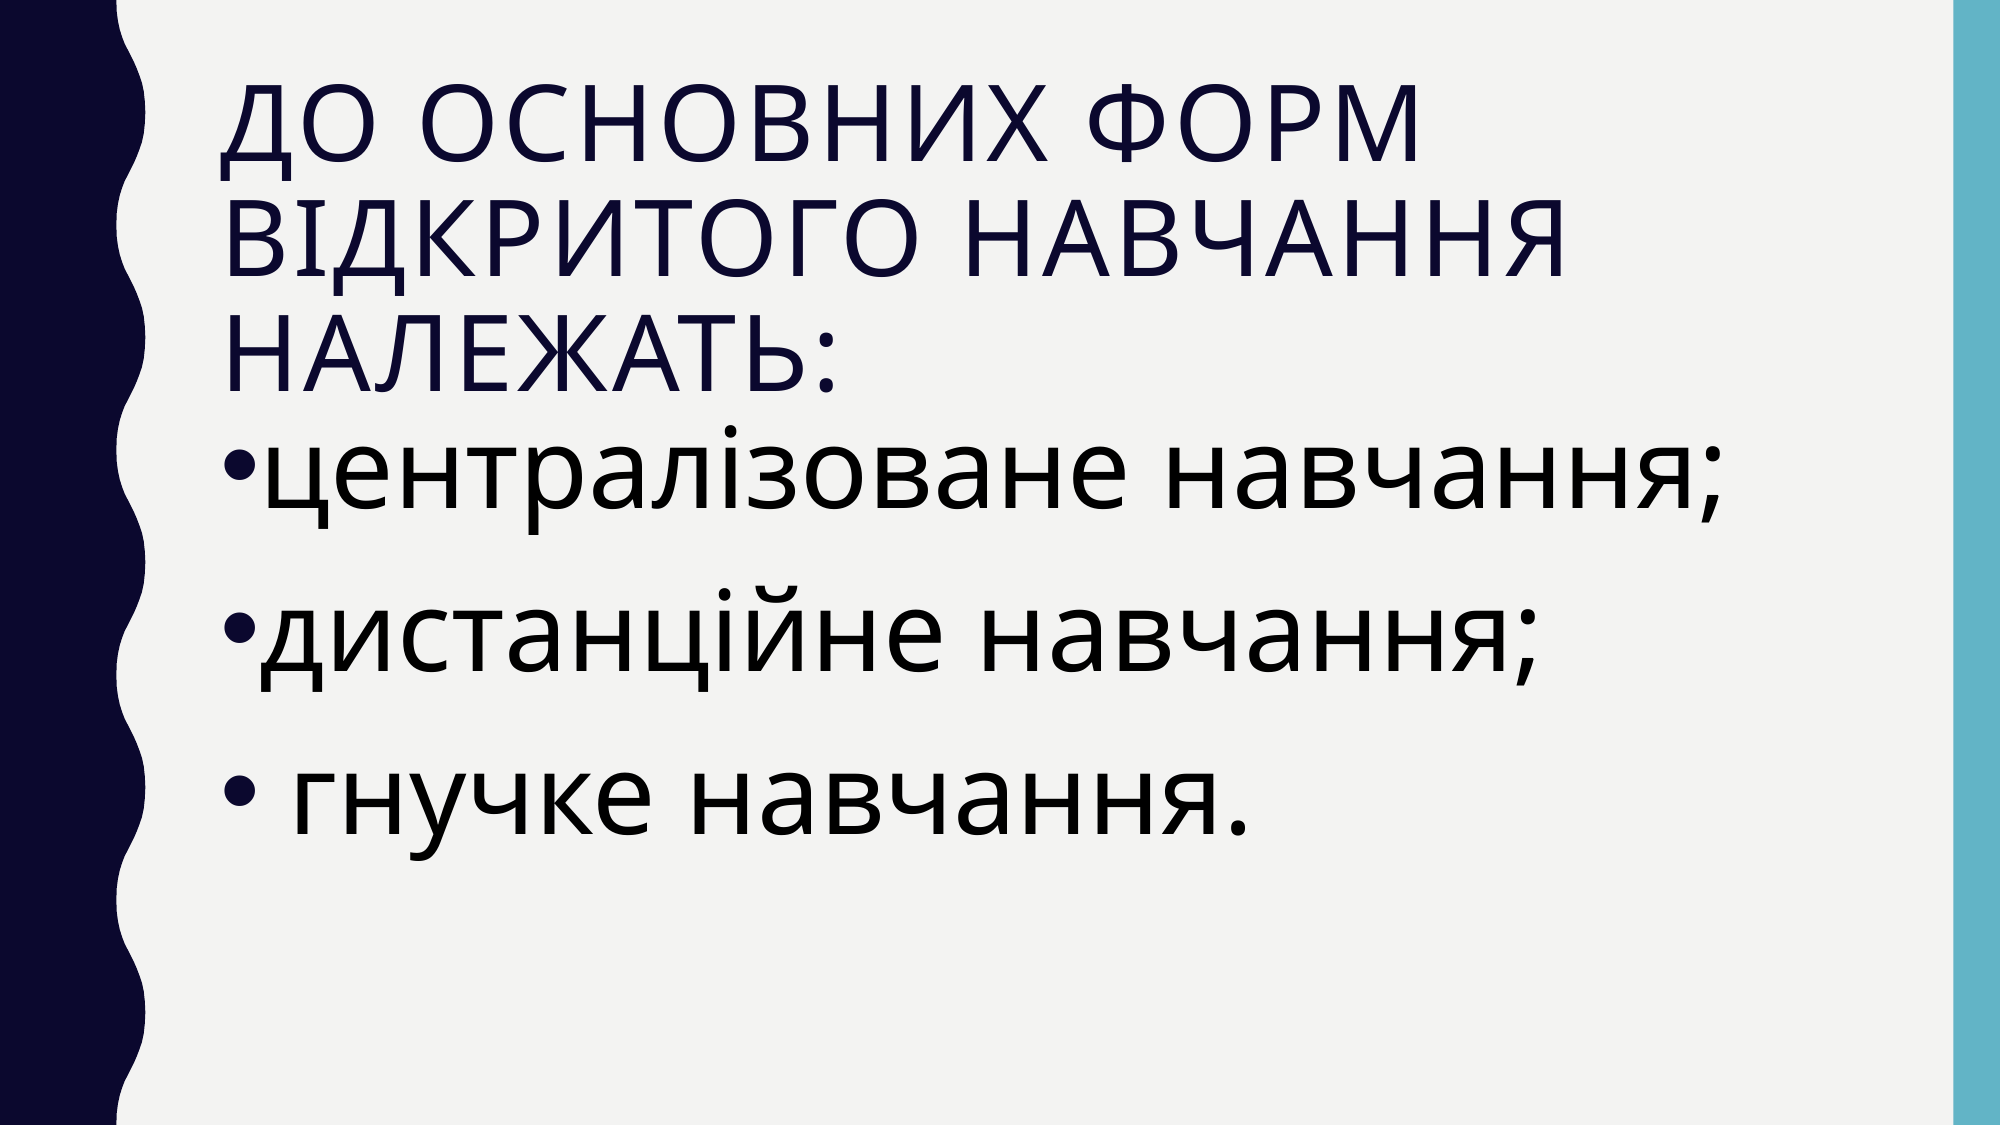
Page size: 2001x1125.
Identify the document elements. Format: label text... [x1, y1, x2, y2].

title До основних форм відкритого навчання належать: [205, 62, 1875, 308]
list централізоване навчання; дистанційне навчання; гнучке навчання. [205, 375, 1875, 965]
